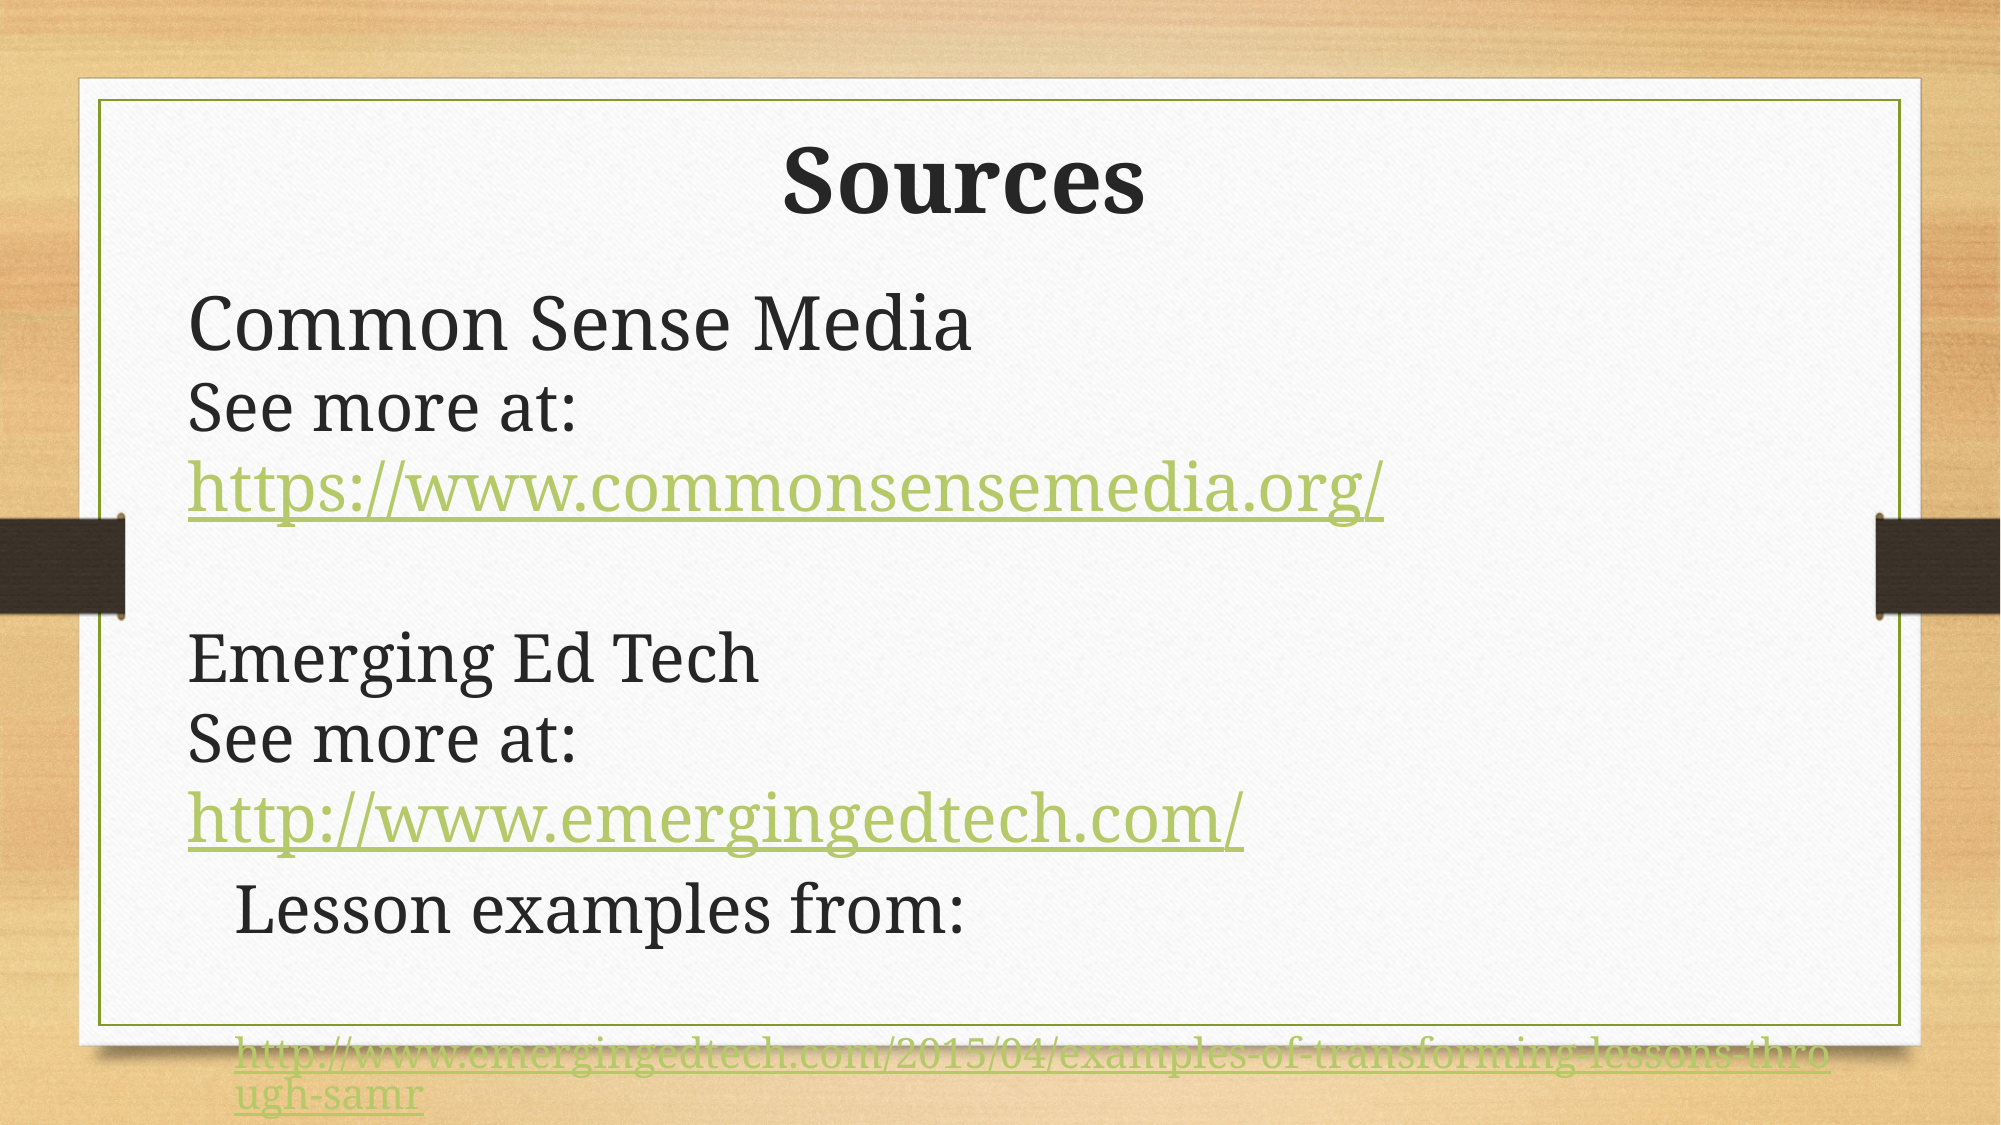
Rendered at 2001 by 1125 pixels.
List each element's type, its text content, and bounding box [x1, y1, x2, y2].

title Sources [168, 102, 1763, 255]
picture [0, 0, 2001, 1125]
list Common Sense Media See more at: https://www.commonsensemedia.org/ Emerging Ed Tech See more at: http://www.emergingedtech.com/ Lesson examples from: http://www.emergingedtech.com/2015/04/examples-of-transforming-lessons-through-samr/ [167, 255, 1865, 978]
